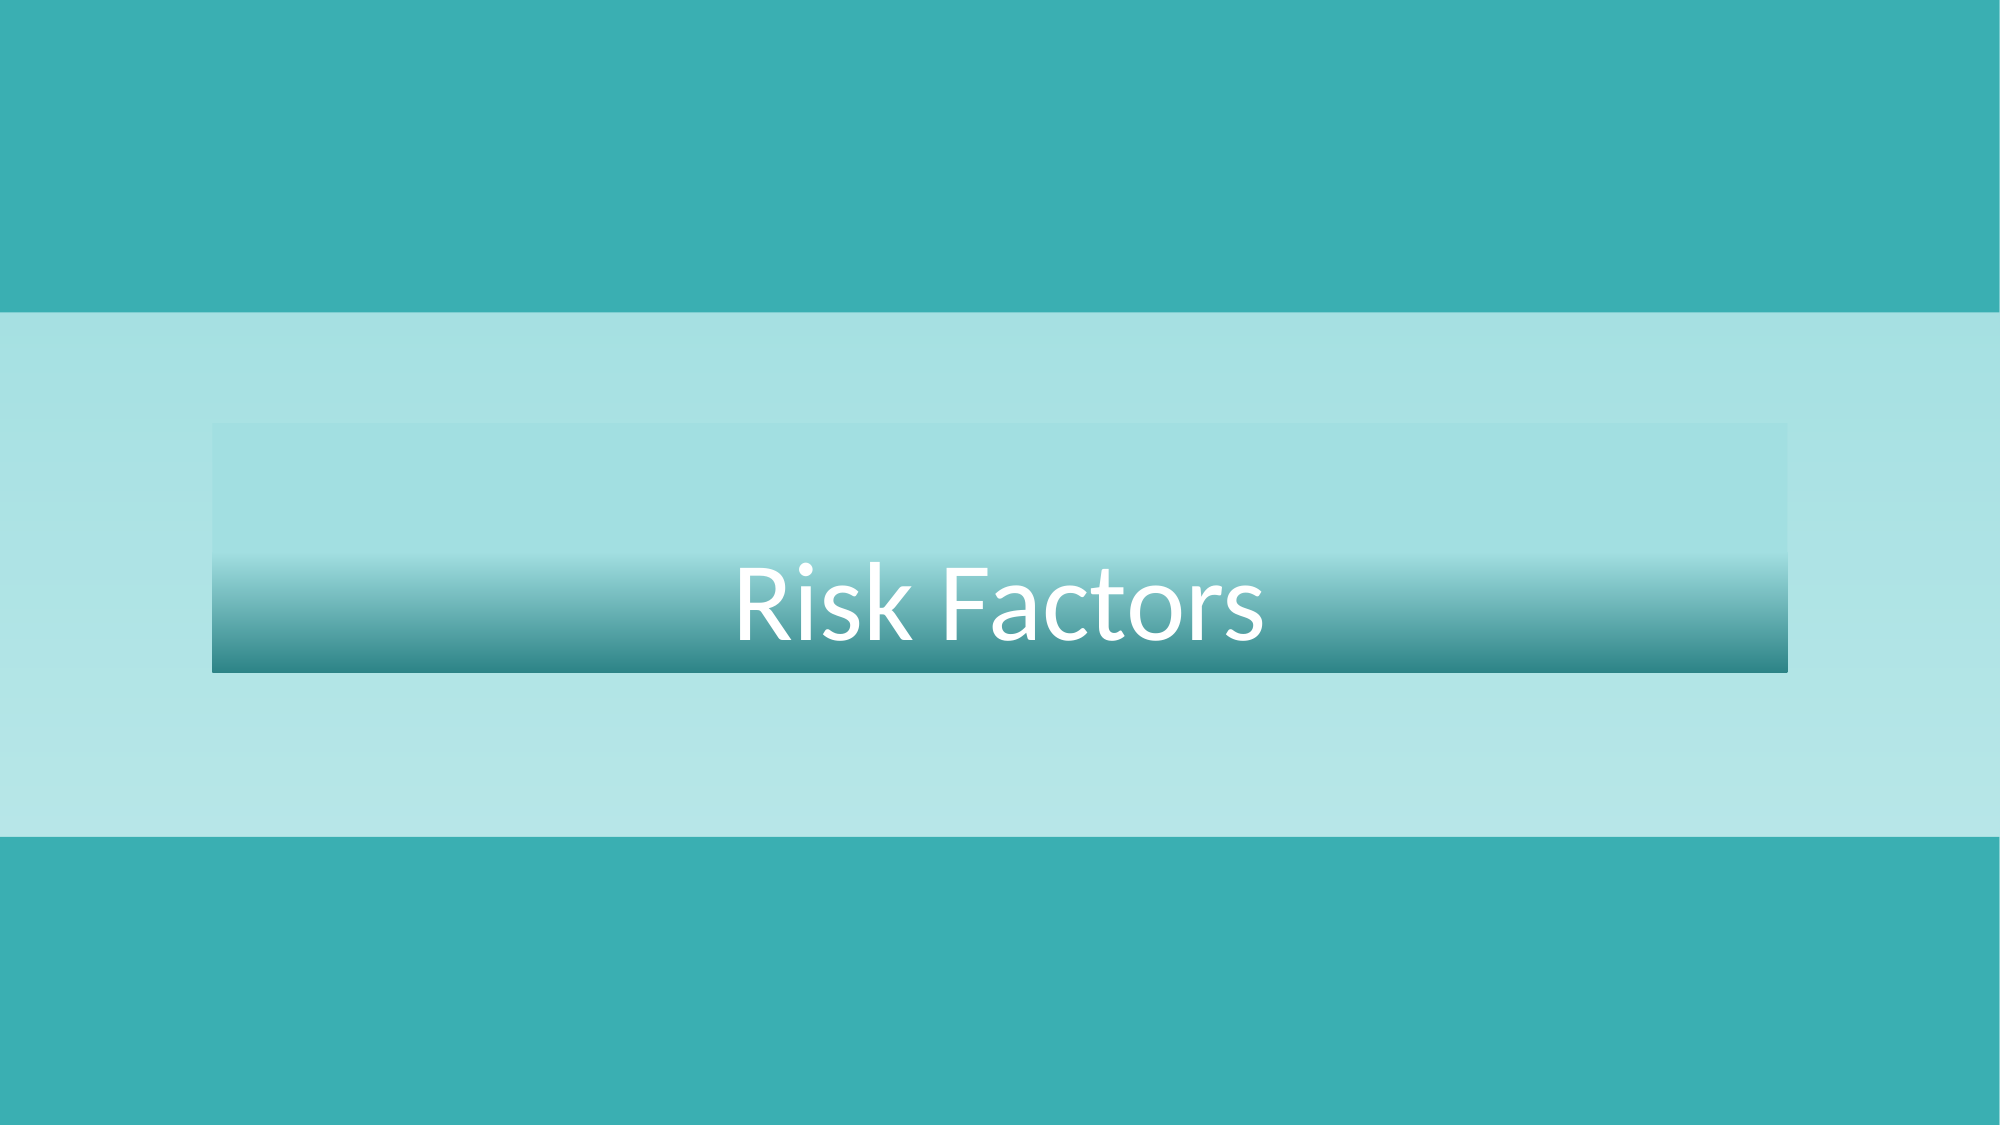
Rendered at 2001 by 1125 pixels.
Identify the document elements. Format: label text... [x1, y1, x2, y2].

title Risk Factors [212, 423, 1788, 673]
